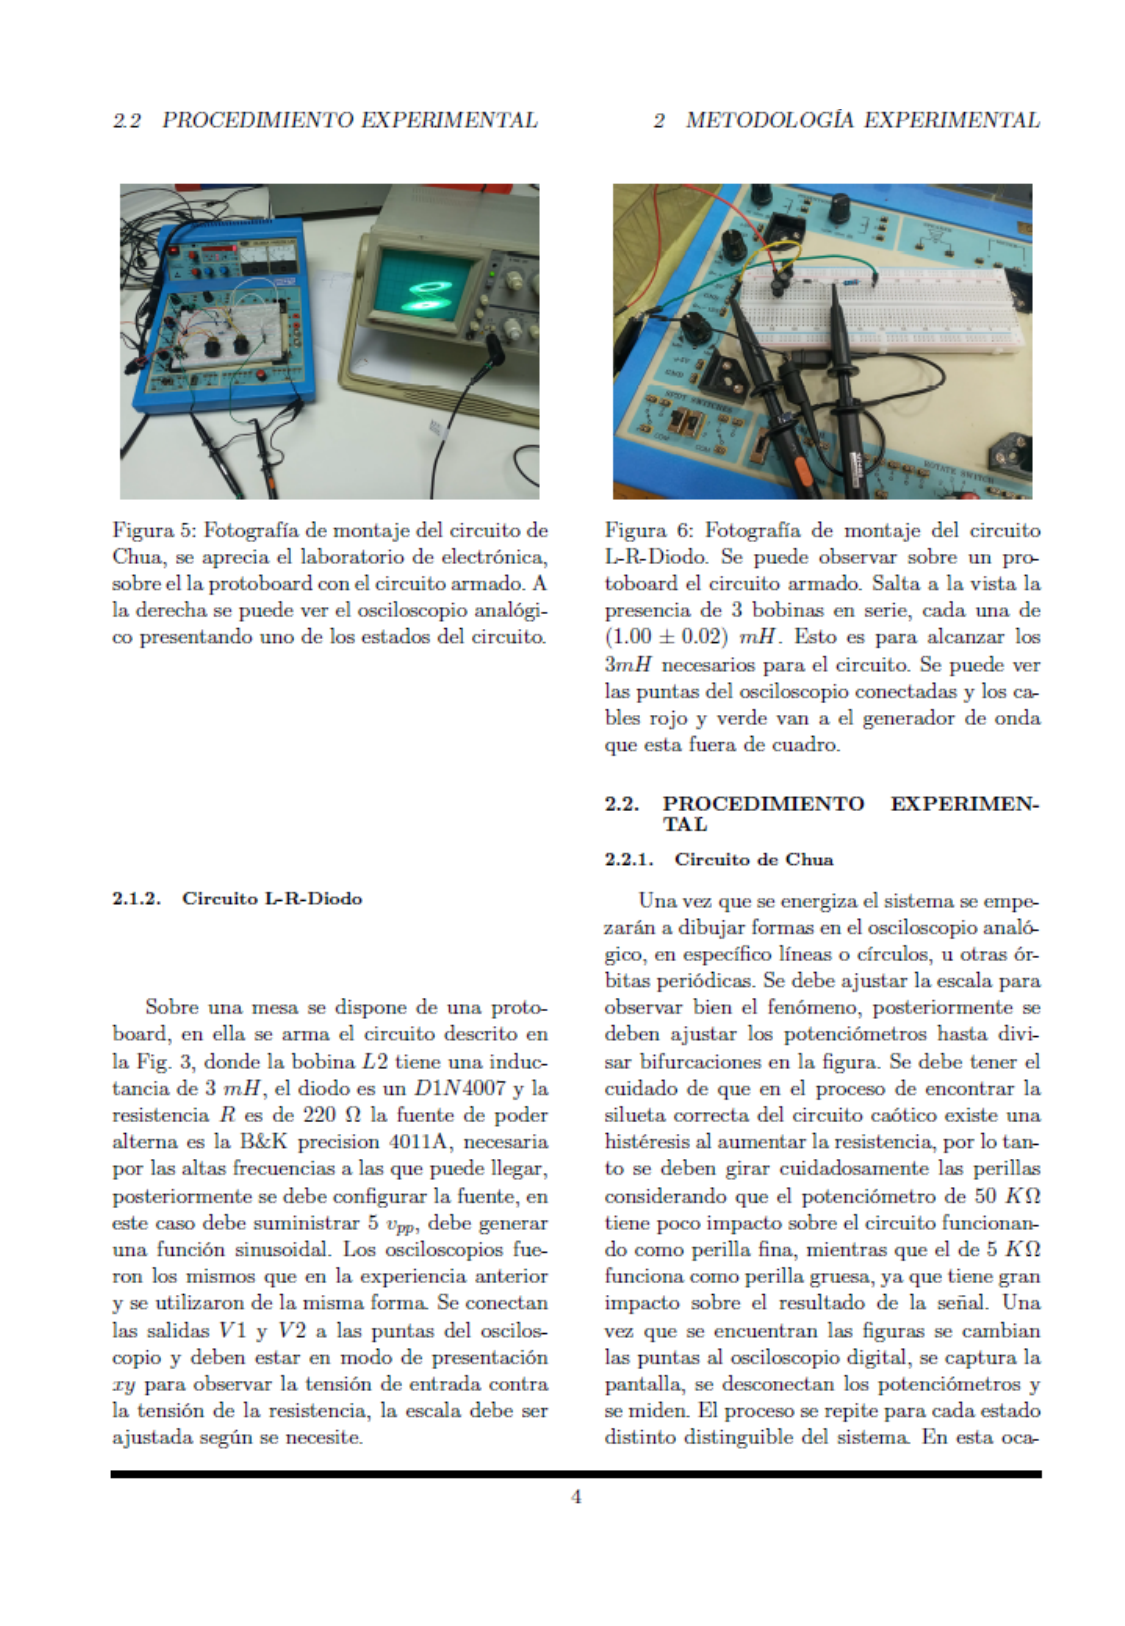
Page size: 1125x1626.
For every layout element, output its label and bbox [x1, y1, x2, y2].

picture [64, 108, 1061, 1517]
